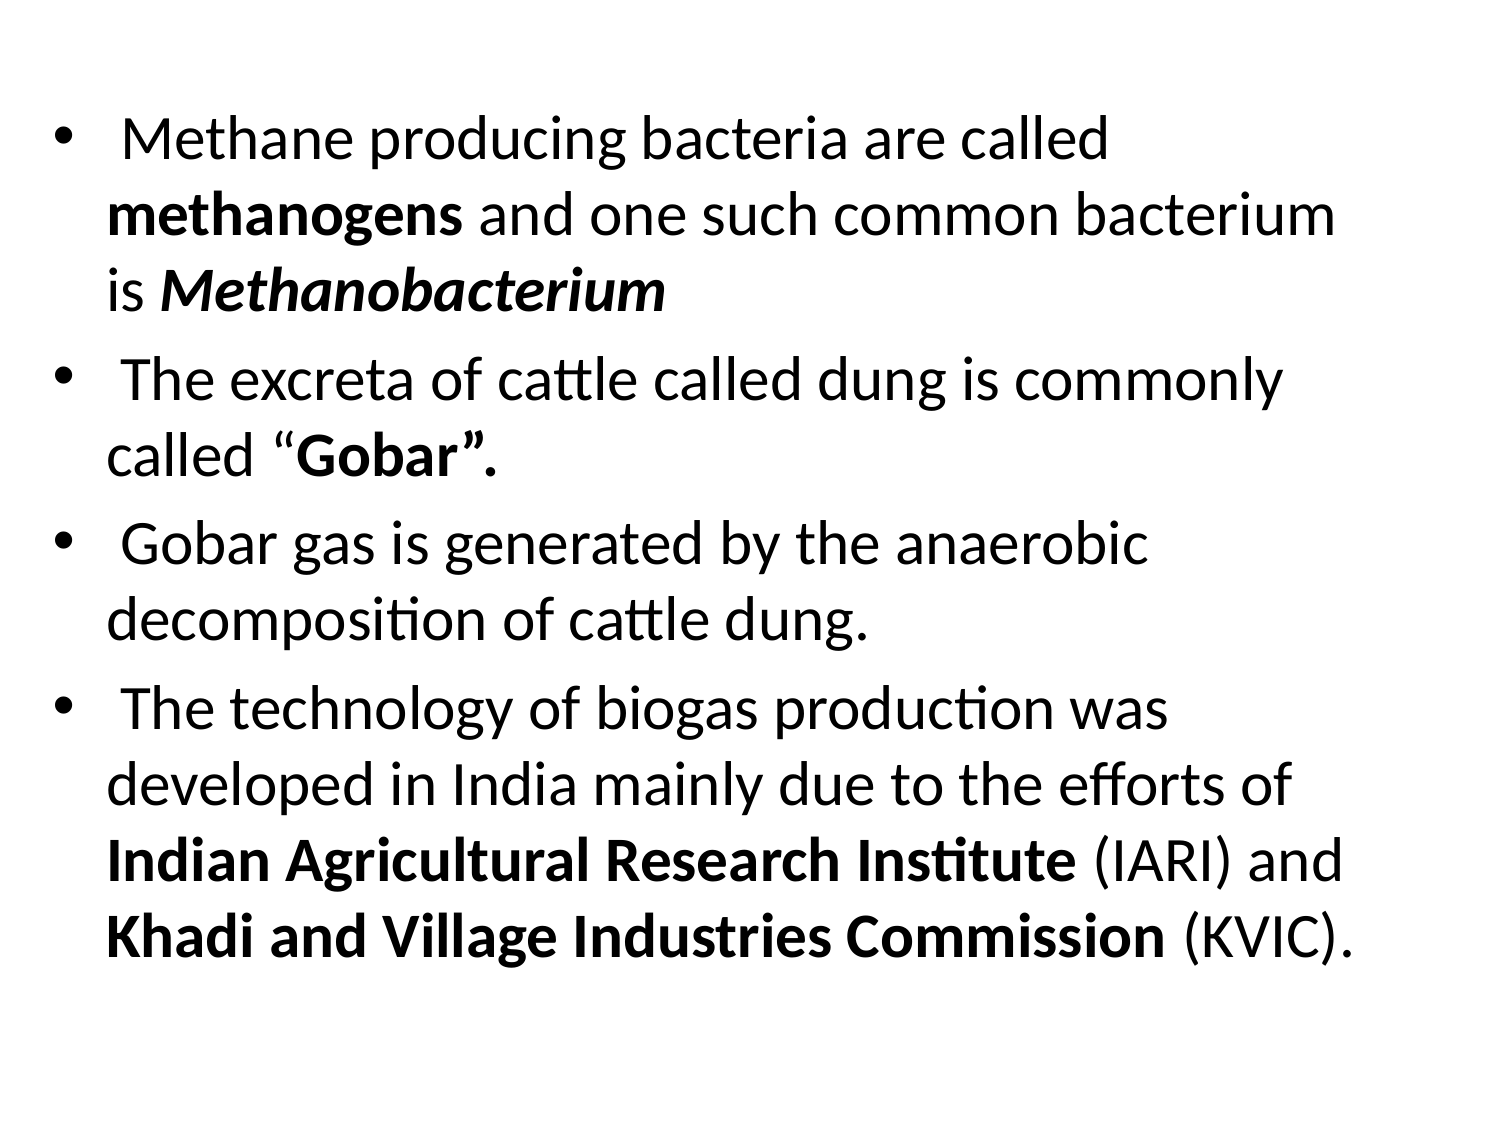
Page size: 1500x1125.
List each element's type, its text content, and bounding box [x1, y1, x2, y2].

list Methane producing bacteria are called methanogens and one such common bacterium is Methanobacterium The excreta of cattle called dung is commonly called “Gobar”. Gobar gas is generated by the anaerobic decomposition of cattle dung. The technology of biogas production was developed in India mainly due to the efforts of Indian Agricultural Research Institute (IARI) and Khadi and Village Industries Commission (KVIC). [37, 0, 1388, 1063]
